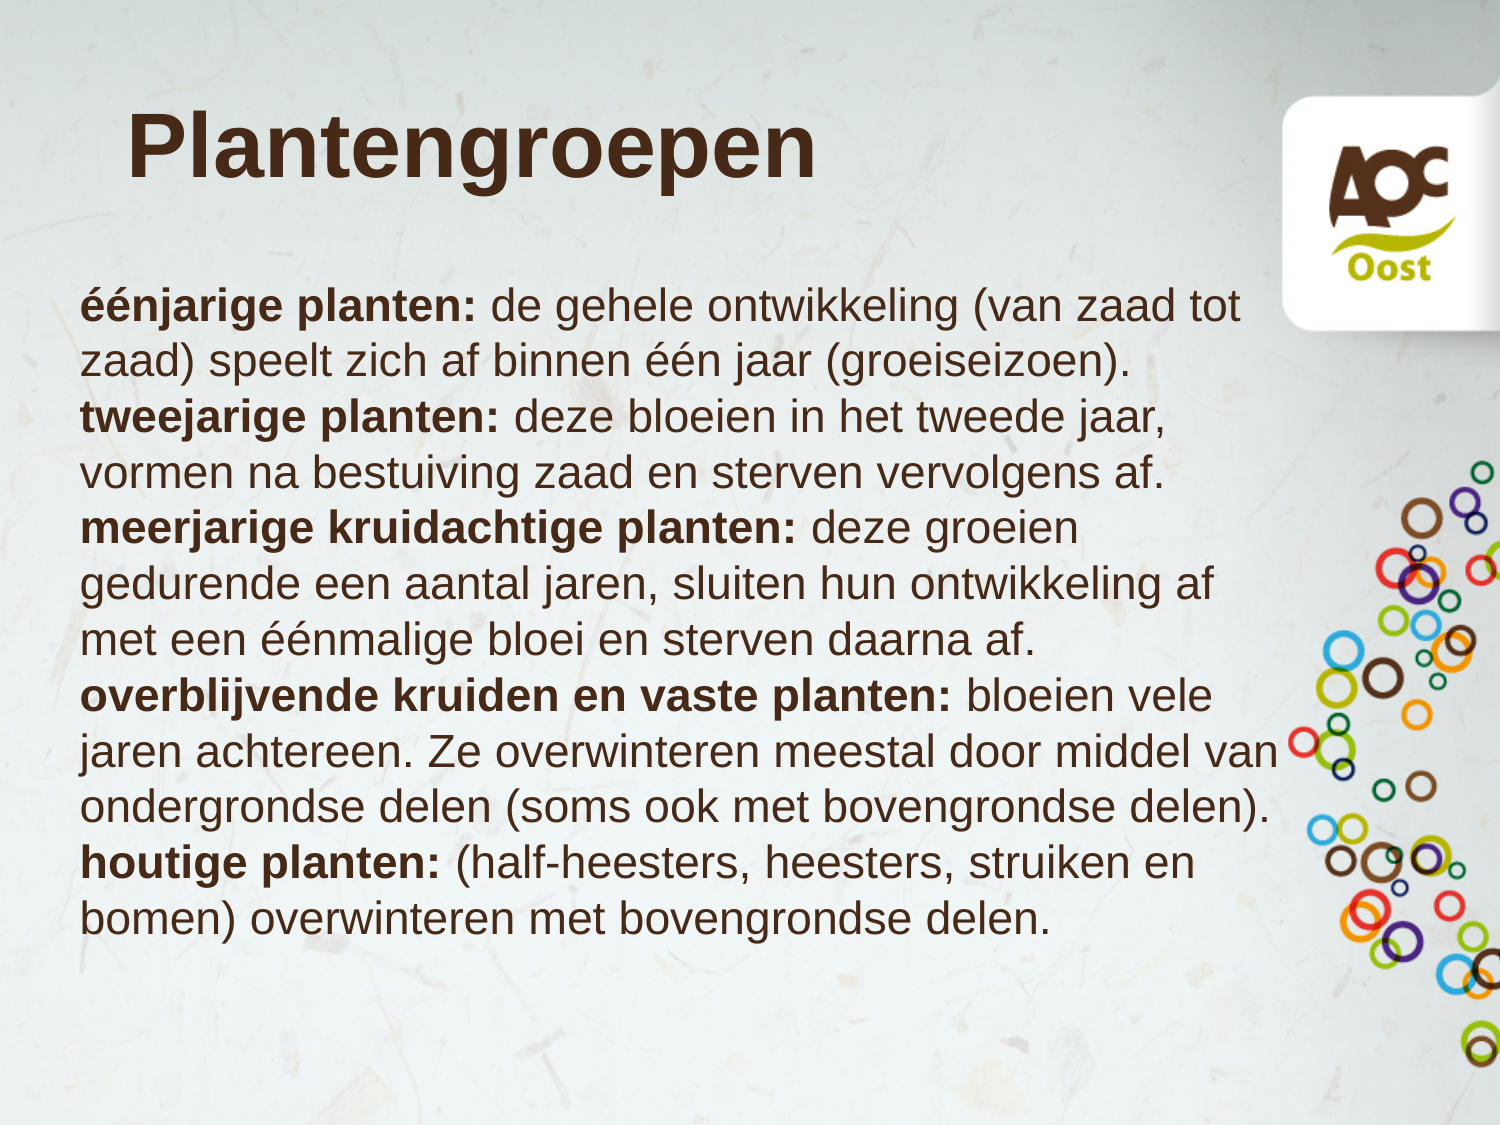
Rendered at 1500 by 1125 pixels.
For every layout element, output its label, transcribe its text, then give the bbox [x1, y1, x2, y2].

title Plantengroepen [112, 78, 1199, 256]
subtitle éénjarige planten: de gehele ontwikkeling (van zaad tot zaad) speelt zich af binnen één jaar (groeiseizoen). tweejarige planten: deze bloeien in het tweede jaar, vormen na bestuiving zaad en sterven vervolgens af. meerjarige kruidachtige planten: deze groeien gedurende een aantal jaren, sluiten hun ontwikkeling af met een éénmalige bloei en sterven daarna af. overblijvende kruiden en vaste planten: bloeien vele jaren achtereen. Ze overwinteren meestal door middel van ondergrondse delen (soms ook met bovengrondse delen). houtige planten: (half-heesters, heesters, struiken en bomen) overwinteren met bovengrondse delen. [64, 267, 1306, 1012]
picture [0, 0, 1500, 1125]
